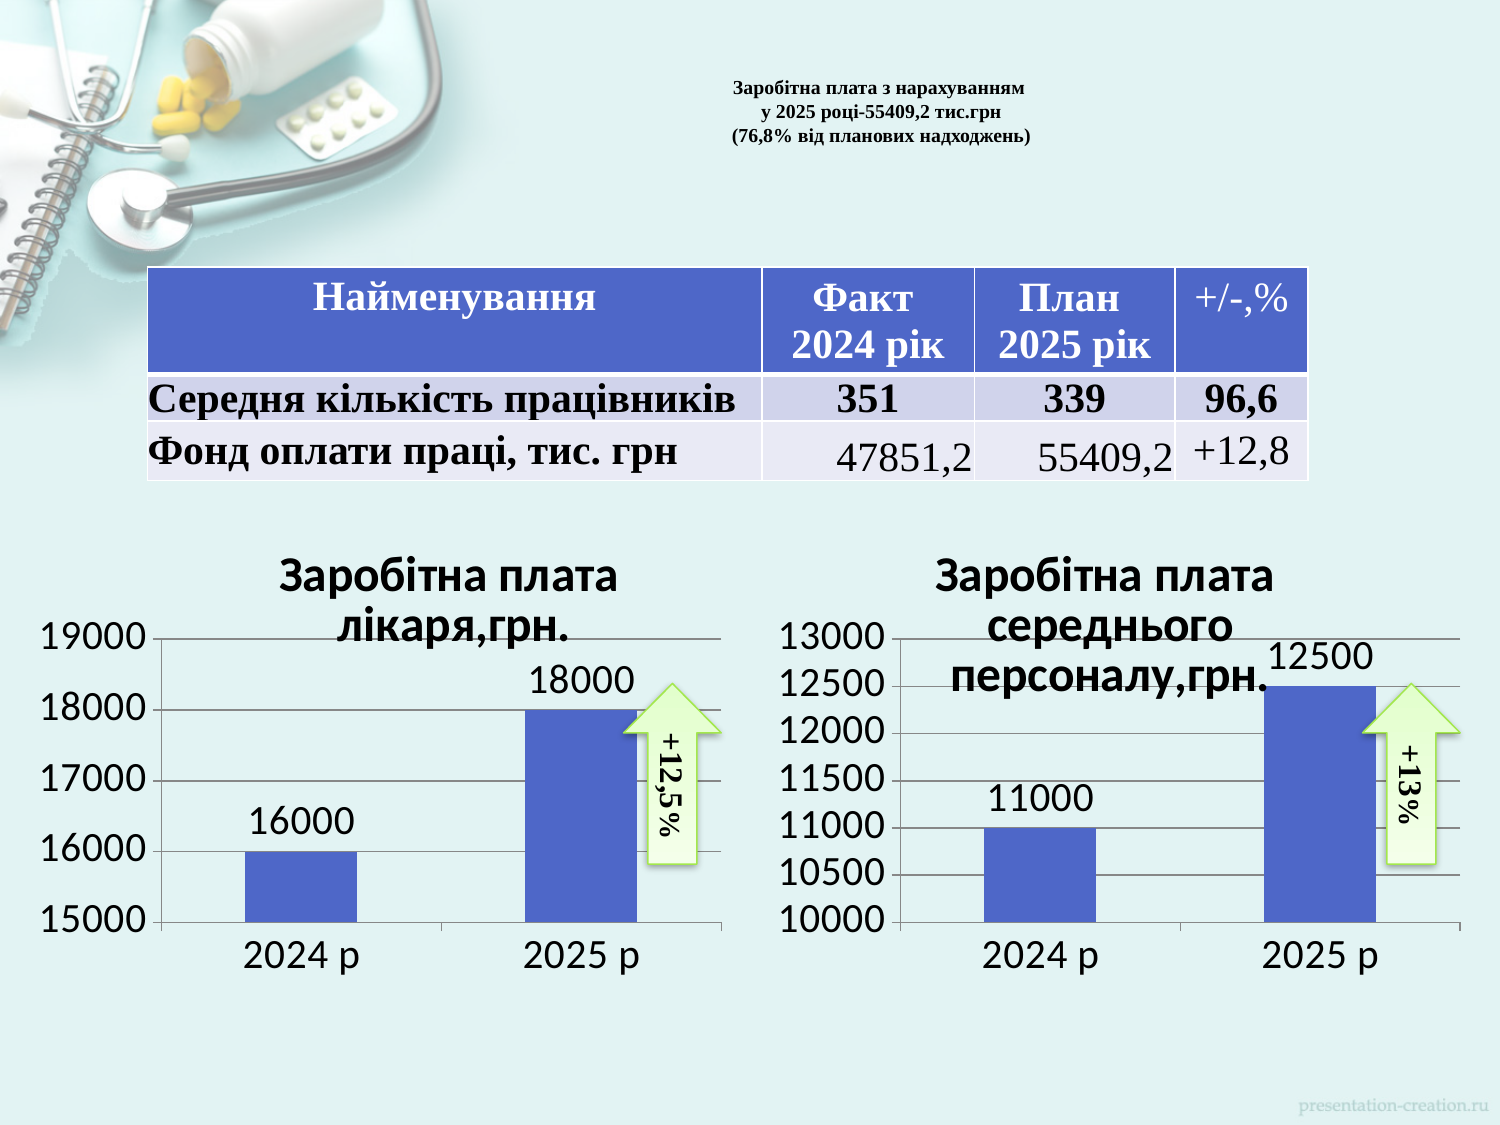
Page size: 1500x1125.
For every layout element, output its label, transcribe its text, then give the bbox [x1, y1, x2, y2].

table_cell 351 [763, 377, 974, 420]
table_cell +12,8 [1176, 422, 1307, 480]
table_cell Середня кількість працівників [148, 377, 761, 420]
table_header +/-,% [1176, 268, 1307, 372]
table_cell 55409,2 [975, 422, 1174, 480]
table_cell 47851,2 [763, 422, 974, 480]
table_header План 2025 рік [975, 268, 1174, 372]
table_header Факт 2024 рік [763, 268, 974, 372]
table_header Найменування [148, 268, 761, 372]
table_cell 339 [975, 377, 1174, 420]
table_cell 96,6 [1176, 377, 1307, 420]
title Заробітна плата з нарахуванням у 2025 році-55409,2 тис.грн (76,8% від планових надходжень) [267, 66, 1496, 155]
table_cell Фонд оплати праці, тис. грн [148, 422, 761, 480]
chart [771, 538, 1468, 1017]
chart [32, 538, 729, 1017]
